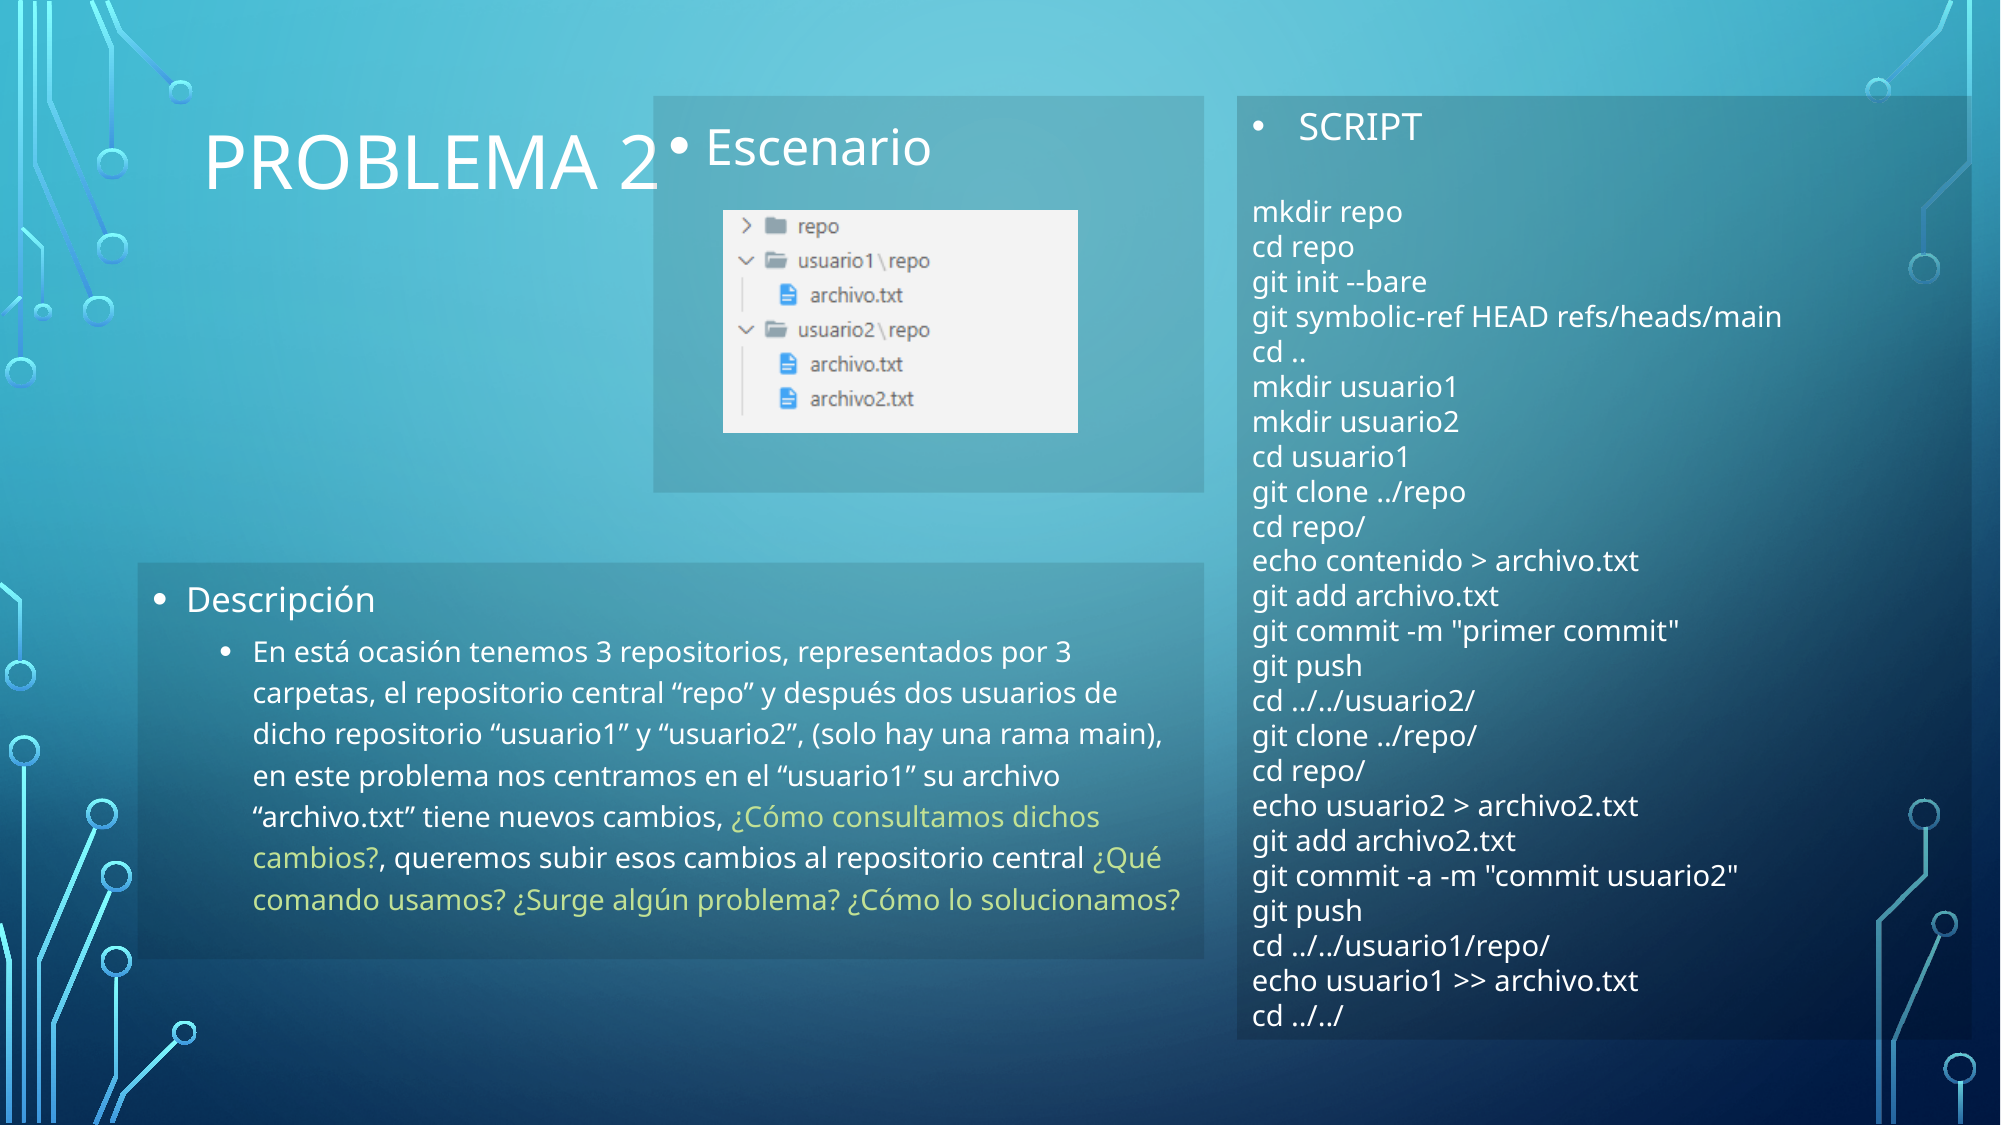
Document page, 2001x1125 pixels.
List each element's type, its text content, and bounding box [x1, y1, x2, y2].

list Escenario [653, 95, 1205, 493]
picture [722, 210, 1079, 434]
text_box SCRIPT mkdir repo cd repo git init --bare git symbolic-ref HEAD refs/heads/main cd .. mkdir usuario1 mkdir usuario2 cd usuario1 git clone ../repo cd repo/ echo contenido > archivo.txt git add archivo.txt git commit -m "primer commit" git push cd ../../usuario2/ git clone ../repo/ cd repo/ echo usuario2 > archivo2.txt git add archivo2.txt git commit -a -m "commit usuario2" git push cd ../../usuario1/repo/ echo usuario1 >> archivo.txt cd ../../ [1237, 95, 1972, 1040]
text_box Descripción En está ocasión tenemos 3 repositorios, representados por 3 carpetas, el repositorio central “repo” y después dos usuarios de dicho repositorio “usuario1” y “usuario2”, (solo hay una rama main), en este problema nos centramos en el “usuario1” su archivo “archivo.txt” tiene nuevos cambios, ¿Cómo consultamos dichos cambios?, queremos subir esos cambios al repositorio central ¿Qué comando usamos? ¿Surge algún problema? ¿Cómo lo solucionamos? [137, 562, 1205, 960]
title Problema 2 [187, 44, 1813, 287]
